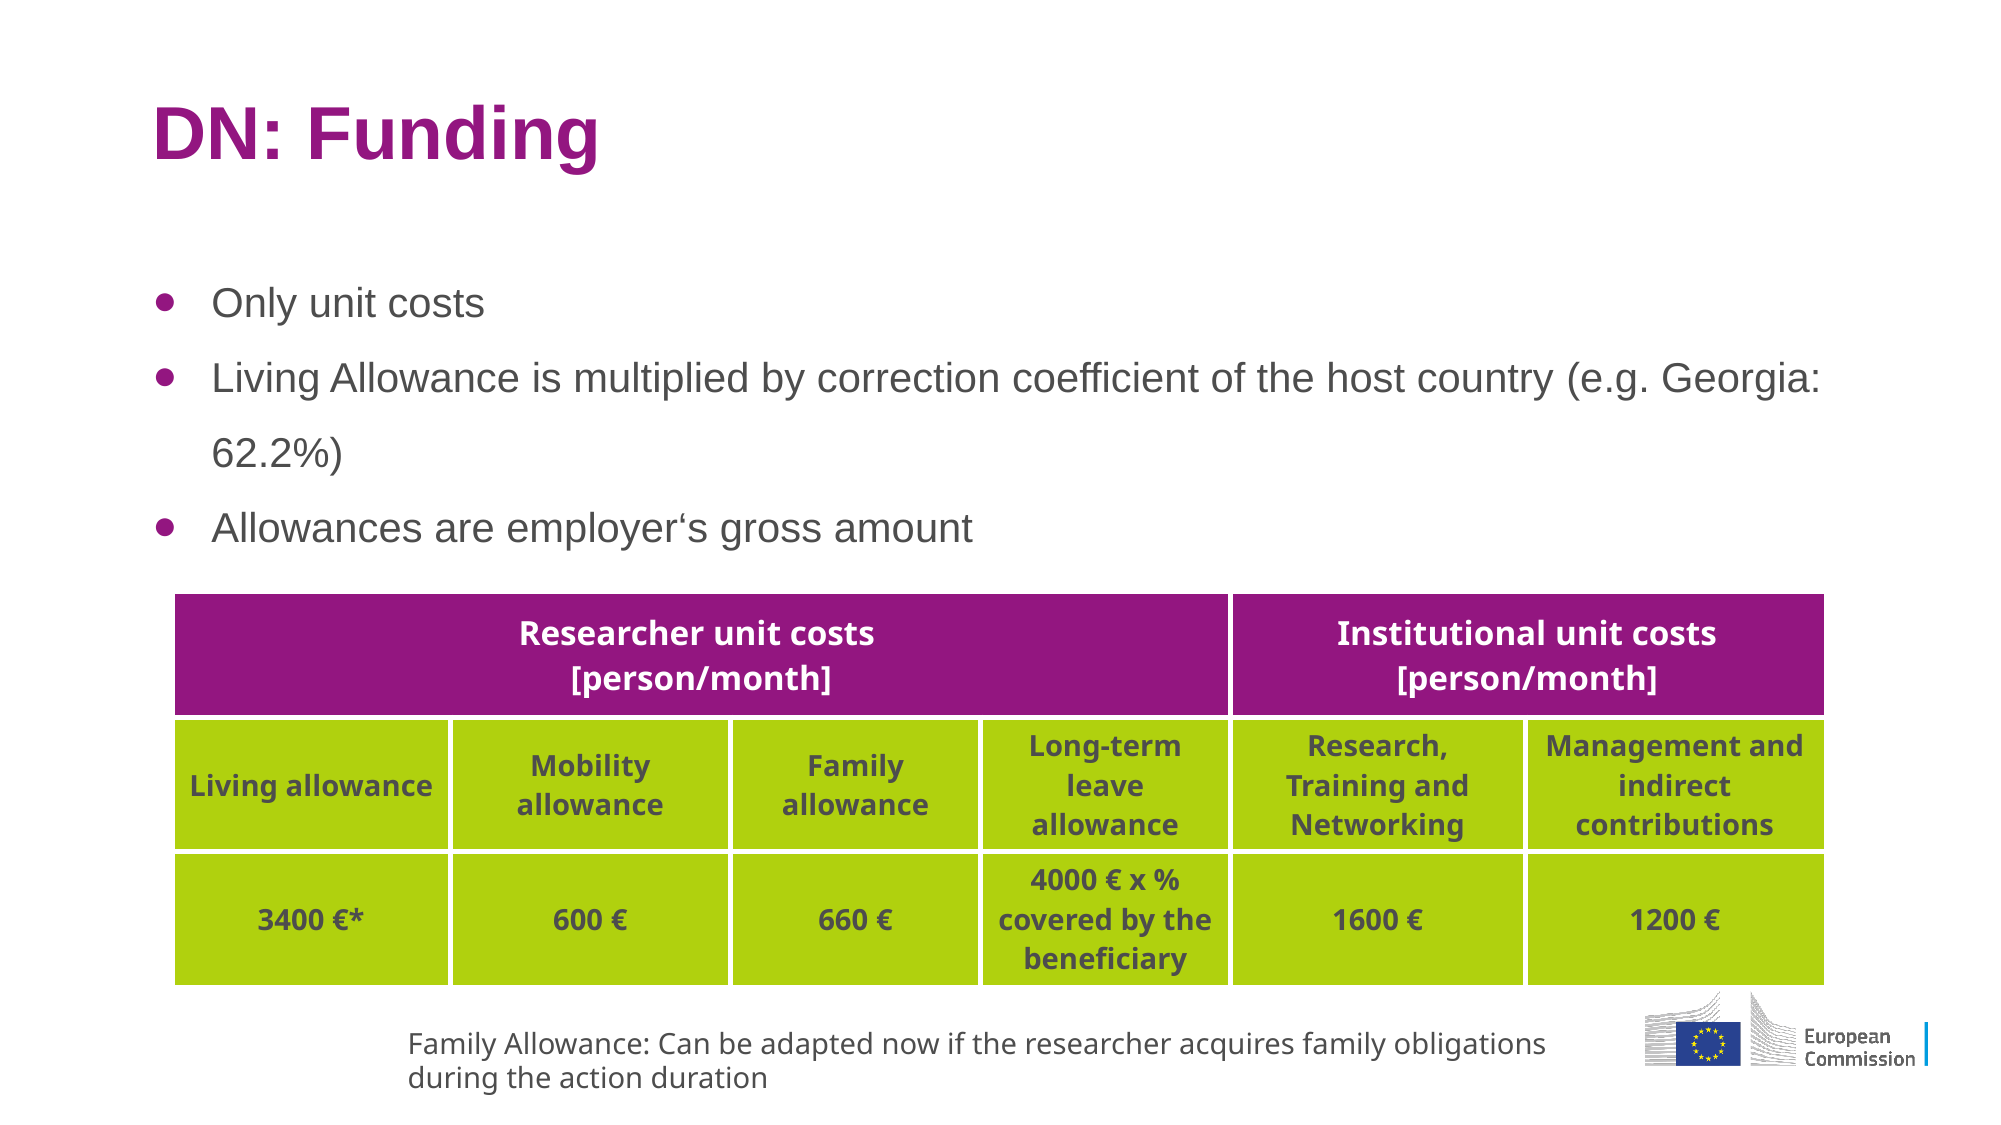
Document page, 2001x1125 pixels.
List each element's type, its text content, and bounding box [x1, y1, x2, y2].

table_cell 3400 €* [175, 854, 448, 985]
table_header Researcher unit costs [person/month] [175, 594, 1228, 715]
picture [1645, 991, 1928, 1066]
table_cell Management and indirect contributions [1528, 720, 1824, 849]
title DN: Funding [137, 76, 1863, 176]
table_header Institutional unit costs [person/month] [1233, 594, 1824, 715]
table_cell Long-term leave allowance [983, 720, 1228, 849]
table_cell Living allowance [175, 720, 448, 849]
table_cell Family allowance [733, 720, 978, 849]
table_cell 600 € [453, 854, 728, 985]
table_cell Research, Training and Networking [1233, 720, 1523, 849]
table_cell 1600 € [1233, 854, 1523, 985]
table_cell 660 € [733, 854, 978, 985]
table_cell 1200 € [1528, 854, 1824, 985]
text_box Family Allowance: Can be adapted now if the researcher acquires family obligations during the action duration [392, 1017, 1654, 1125]
table_cell Mobility allowance [453, 720, 728, 849]
table_cell 4000 € x % covered by the beneficiary [983, 854, 1228, 985]
list Only unit costs Living Allowance is multiplied by correction coefficient of the host country (e.g. Georgia: 62.2%) Allowances are employer‘s gross amount [137, 243, 1860, 922]
